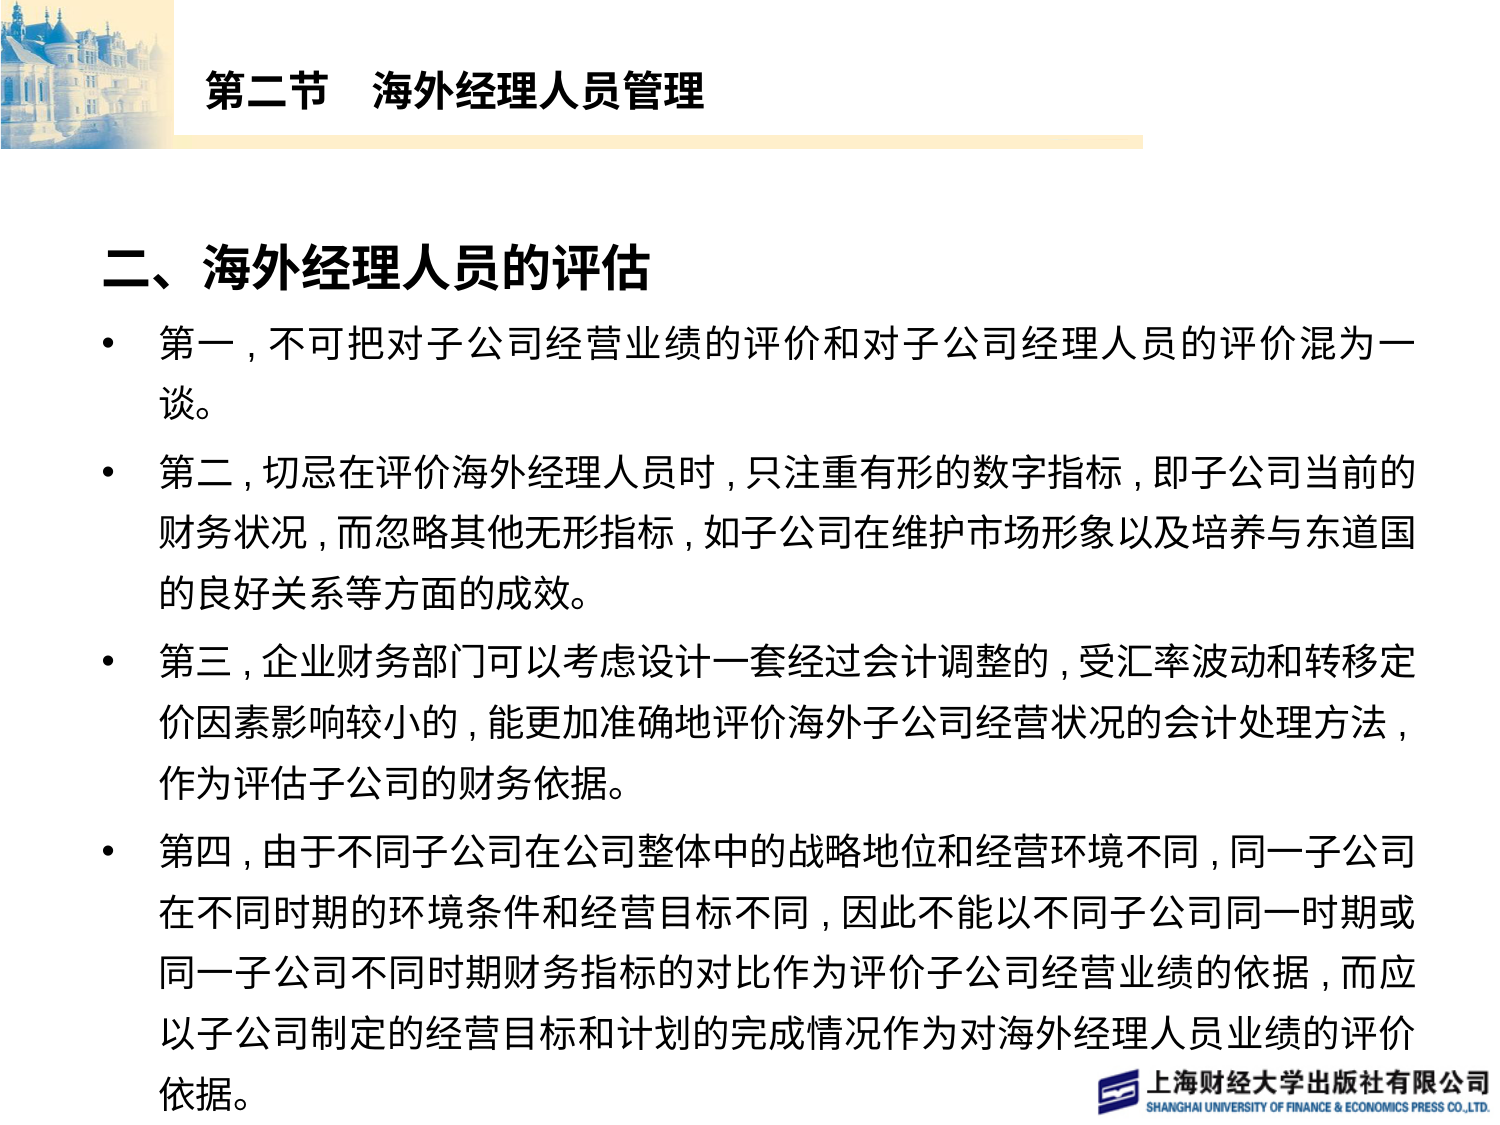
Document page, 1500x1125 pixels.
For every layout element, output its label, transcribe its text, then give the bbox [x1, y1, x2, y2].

picture [1097, 1065, 1494, 1120]
picture [0, 0, 1143, 149]
list 二、海外经理人员的评估 第一,不可把对子公司经营业绩的评价和对子公司经理人员的评价混为一谈。 第二,切忌在评价海外经理人员时,只注重有形的数字指标,即子公司当前的财务状况,而忽略其他无形指标,如子公司在维护市场形象以及培养与东道国的良好关系等方面的成效。 第三,企业财务部门可以考虑设计一套经过会计调整的,受汇率波动和转移定价因素影响较小的,能更加准确地评价海外子公司经营状况的会计处理方法,作为评估子公司的财务依据。 第四,由于不同子公司在公司整体中的战略地位和经营环境不同,同一子公司在不同时期的环境条件和经营目标不同,因此不能以不同子公司同一时期或同一子公司不同时期财务指标的对比作为评价子公司经营业绩的依据,而应以子公司制定的经营目标和计划的完成情况作为对海外经理人员业绩的评价依据。 [86, 207, 1432, 1071]
title 第二节 海外经理人员管理 [189, 36, 1262, 143]
